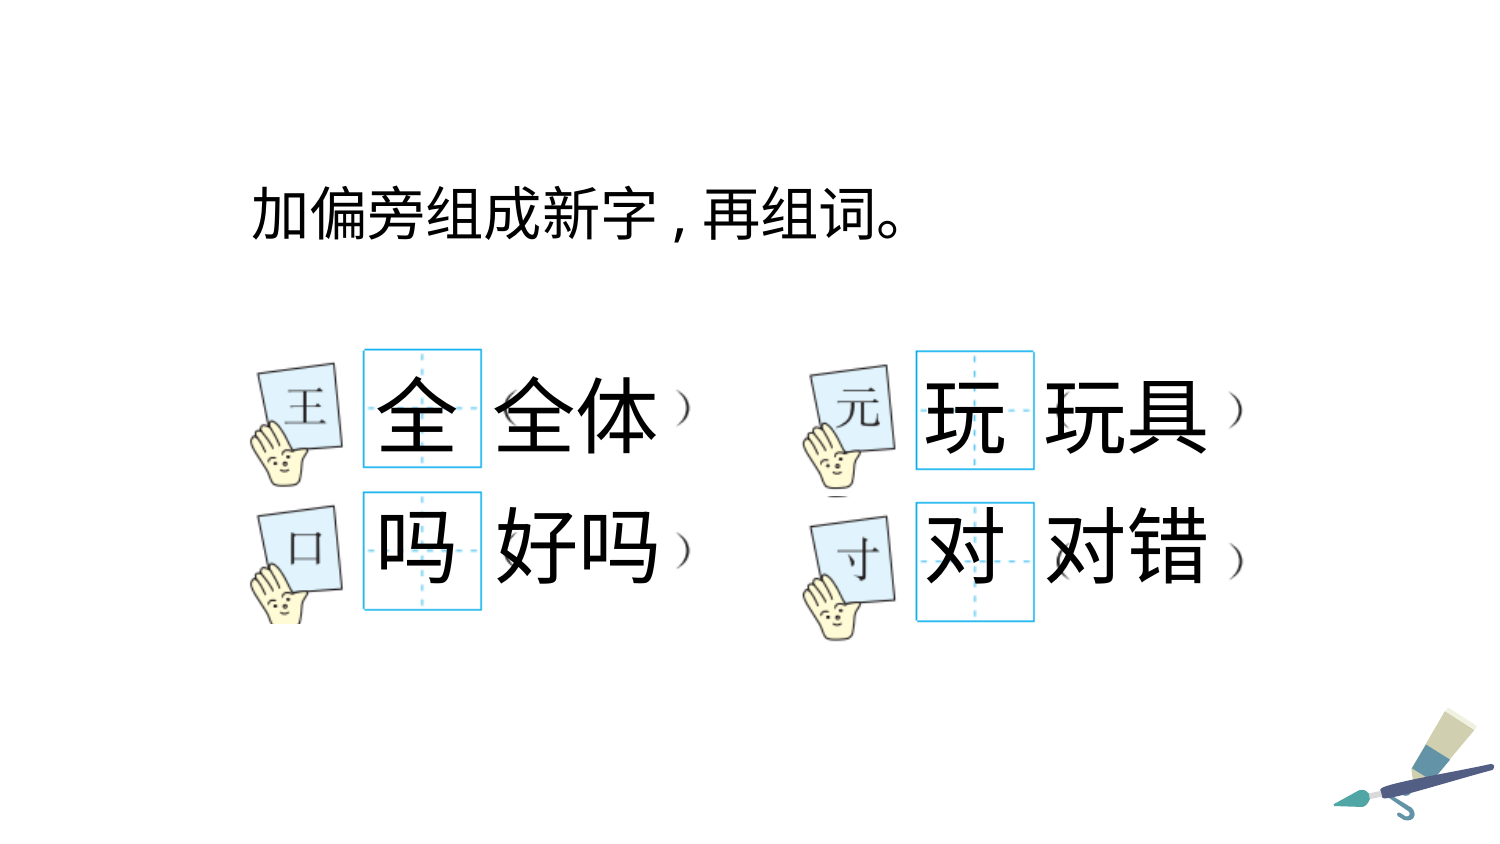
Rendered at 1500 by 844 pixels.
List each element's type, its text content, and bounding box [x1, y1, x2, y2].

text_box 全 全体 吗 好吗 [360, 326, 777, 602]
text_box 玩 玩具 对 对错 [908, 326, 1325, 602]
picture [761, 346, 1284, 646]
text_box 加偏旁组成新字,再组词。 [236, 170, 1039, 255]
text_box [1358, 708, 1481, 844]
picture [227, 346, 728, 624]
